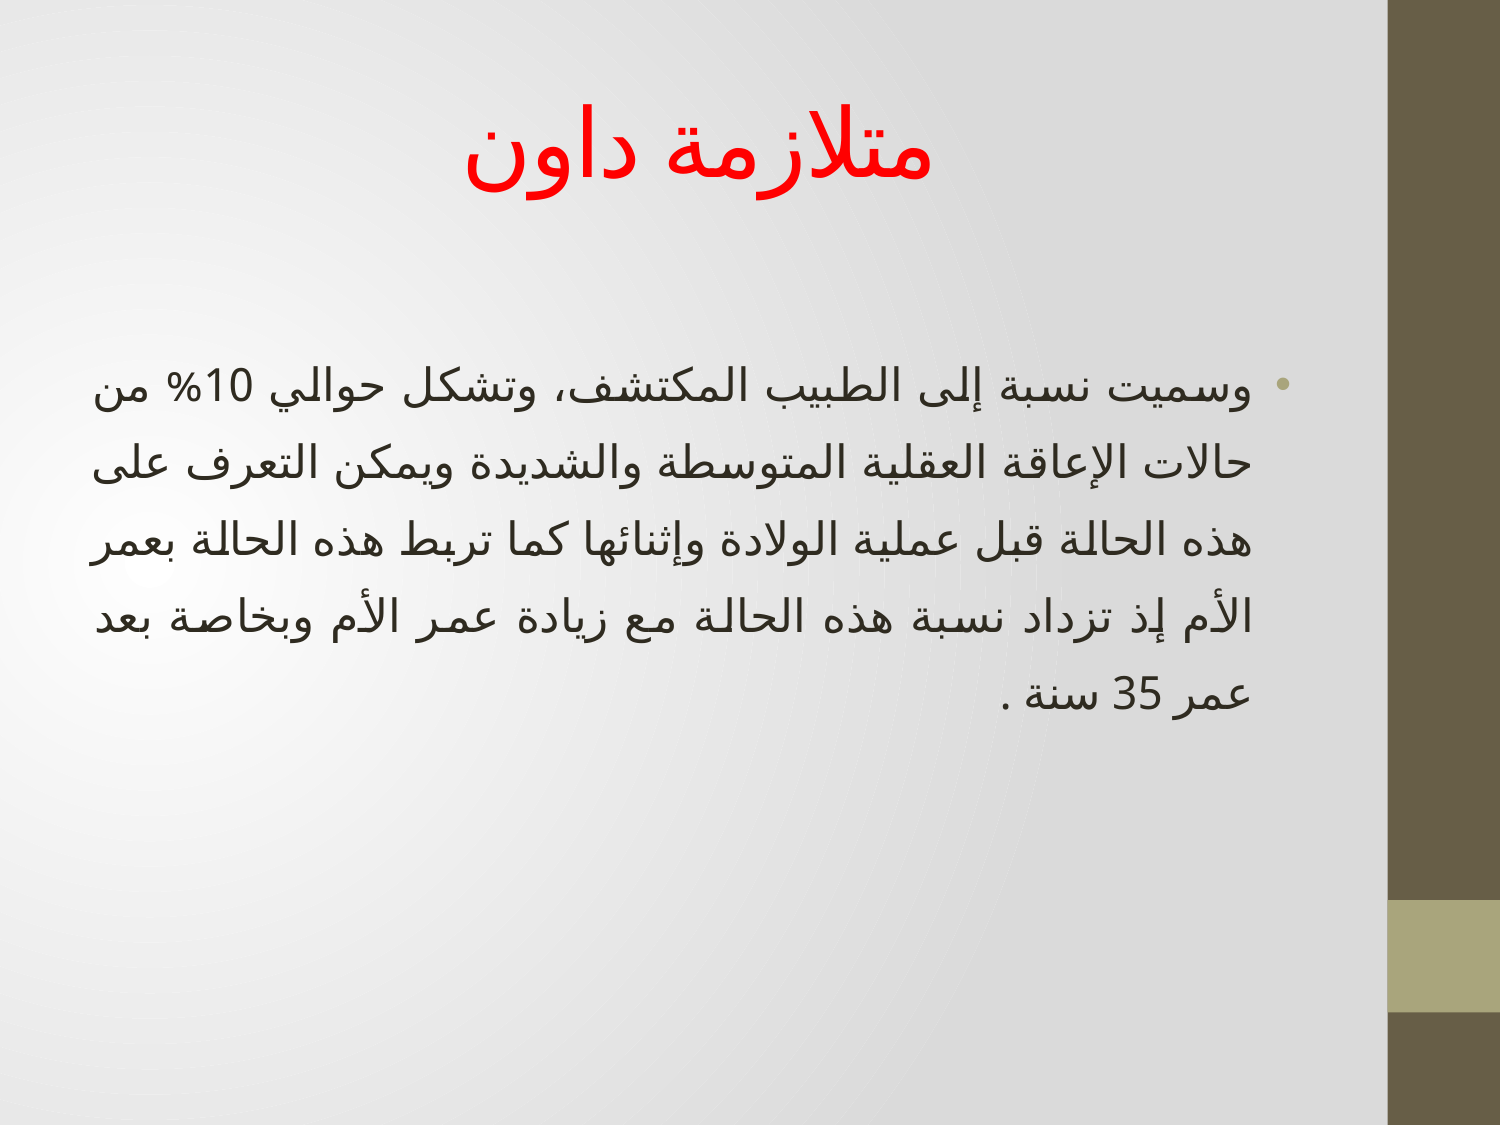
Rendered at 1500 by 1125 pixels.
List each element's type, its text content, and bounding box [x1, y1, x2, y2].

list وسميت نسبة إلى الطبيب المكتشف، وتشكل حوالي 10% من حالات الإعاقة العقلية المتوسطة والشديدة ويمكن التعرف على هذه الحالة قبل عملية الولادة وإثنائها كما تربط هذه الحالة بعمر الأم إذ تزداد نسبة هذه الحالة مع زيادة عمر الأم وبخاصة بعد عمر 35 سنة . [75, 262, 1325, 1050]
title متلازمة داون [75, 45, 1325, 233]
